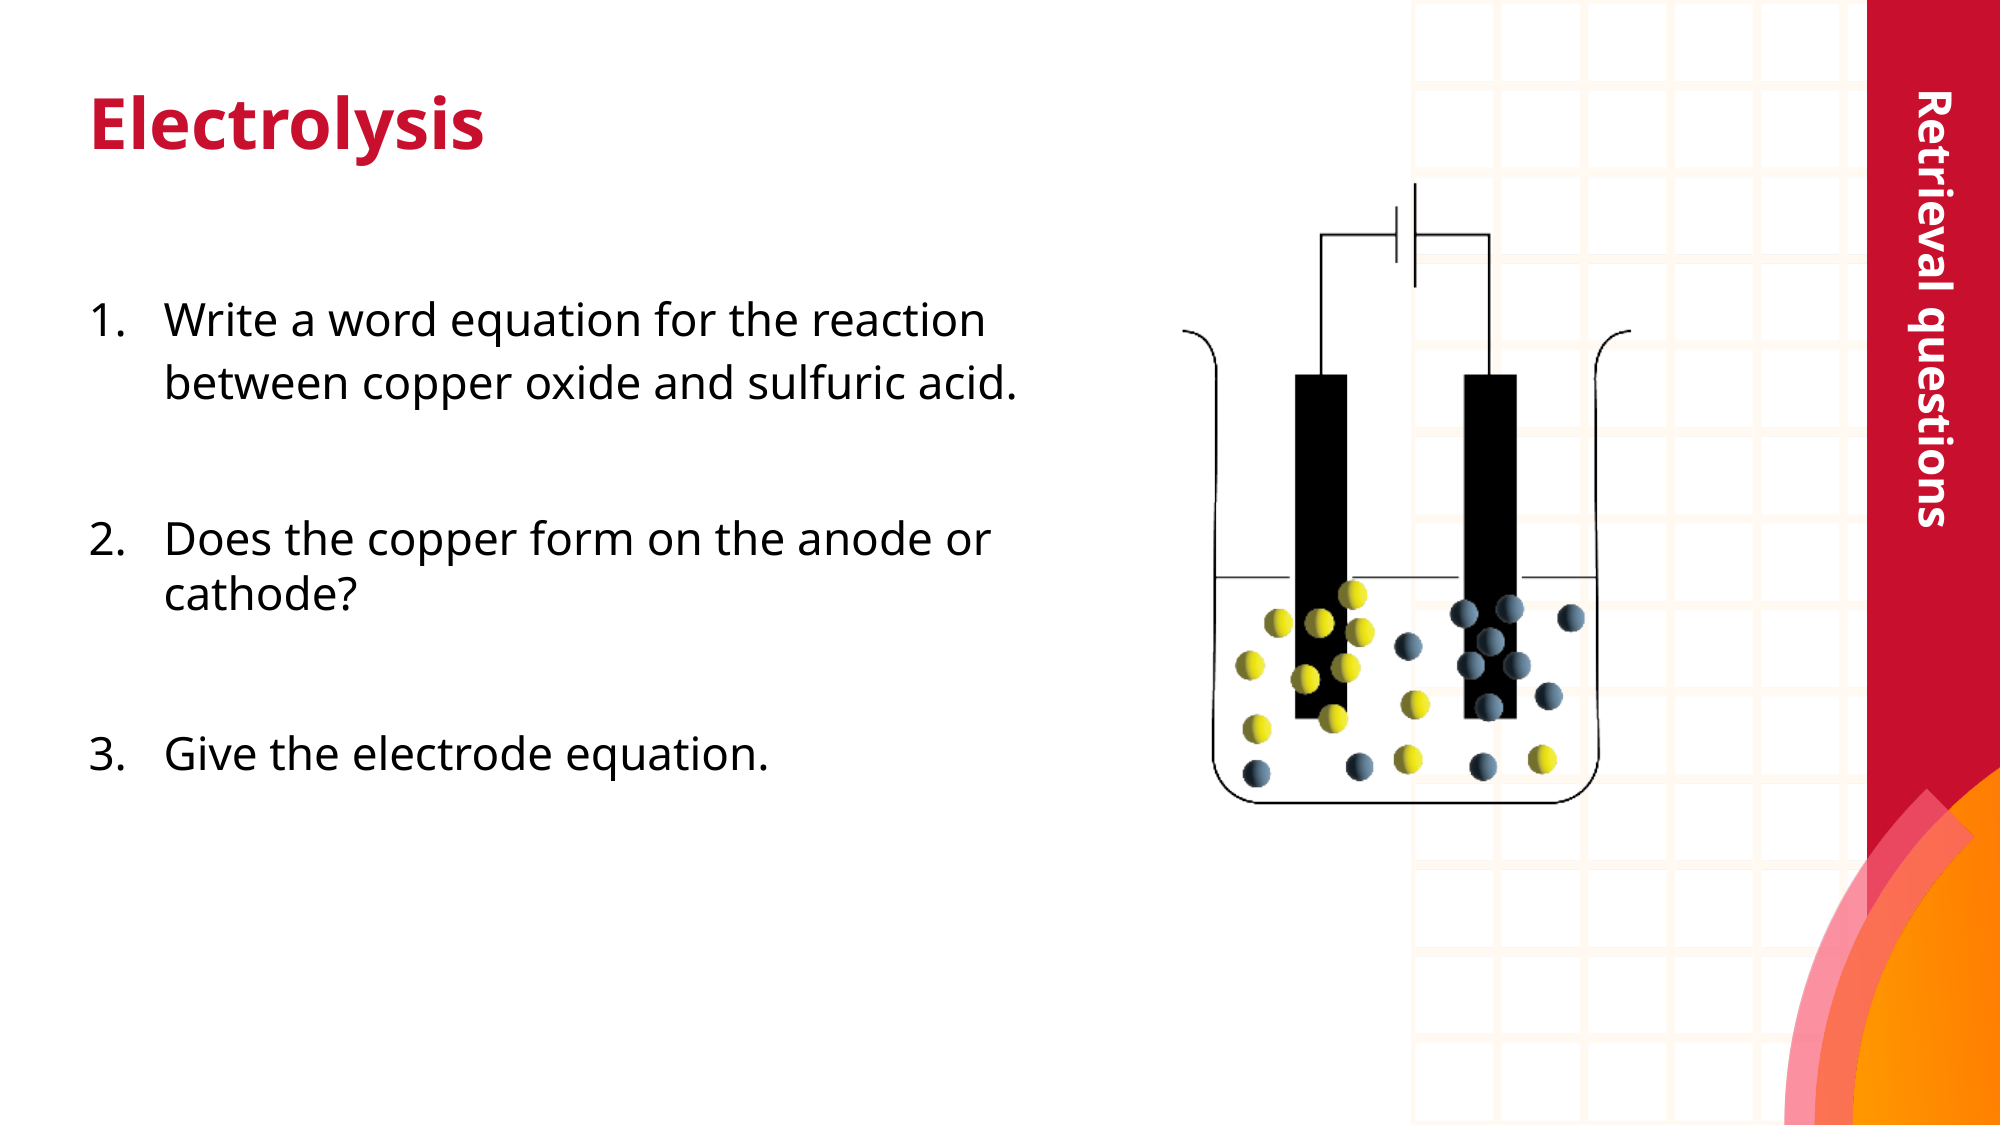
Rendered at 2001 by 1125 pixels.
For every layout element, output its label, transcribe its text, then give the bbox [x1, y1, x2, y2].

list Write a word equation for the reaction between copper oxide and sulfuric acid. Does the copper form on the anode or cathode? Give the electrode equation. [88, 206, 1019, 1034]
picture [999, 0, 2000, 1125]
title Electrolysis [88, 88, 1743, 161]
text_box Retrieval questions [1867, 88, 2000, 765]
